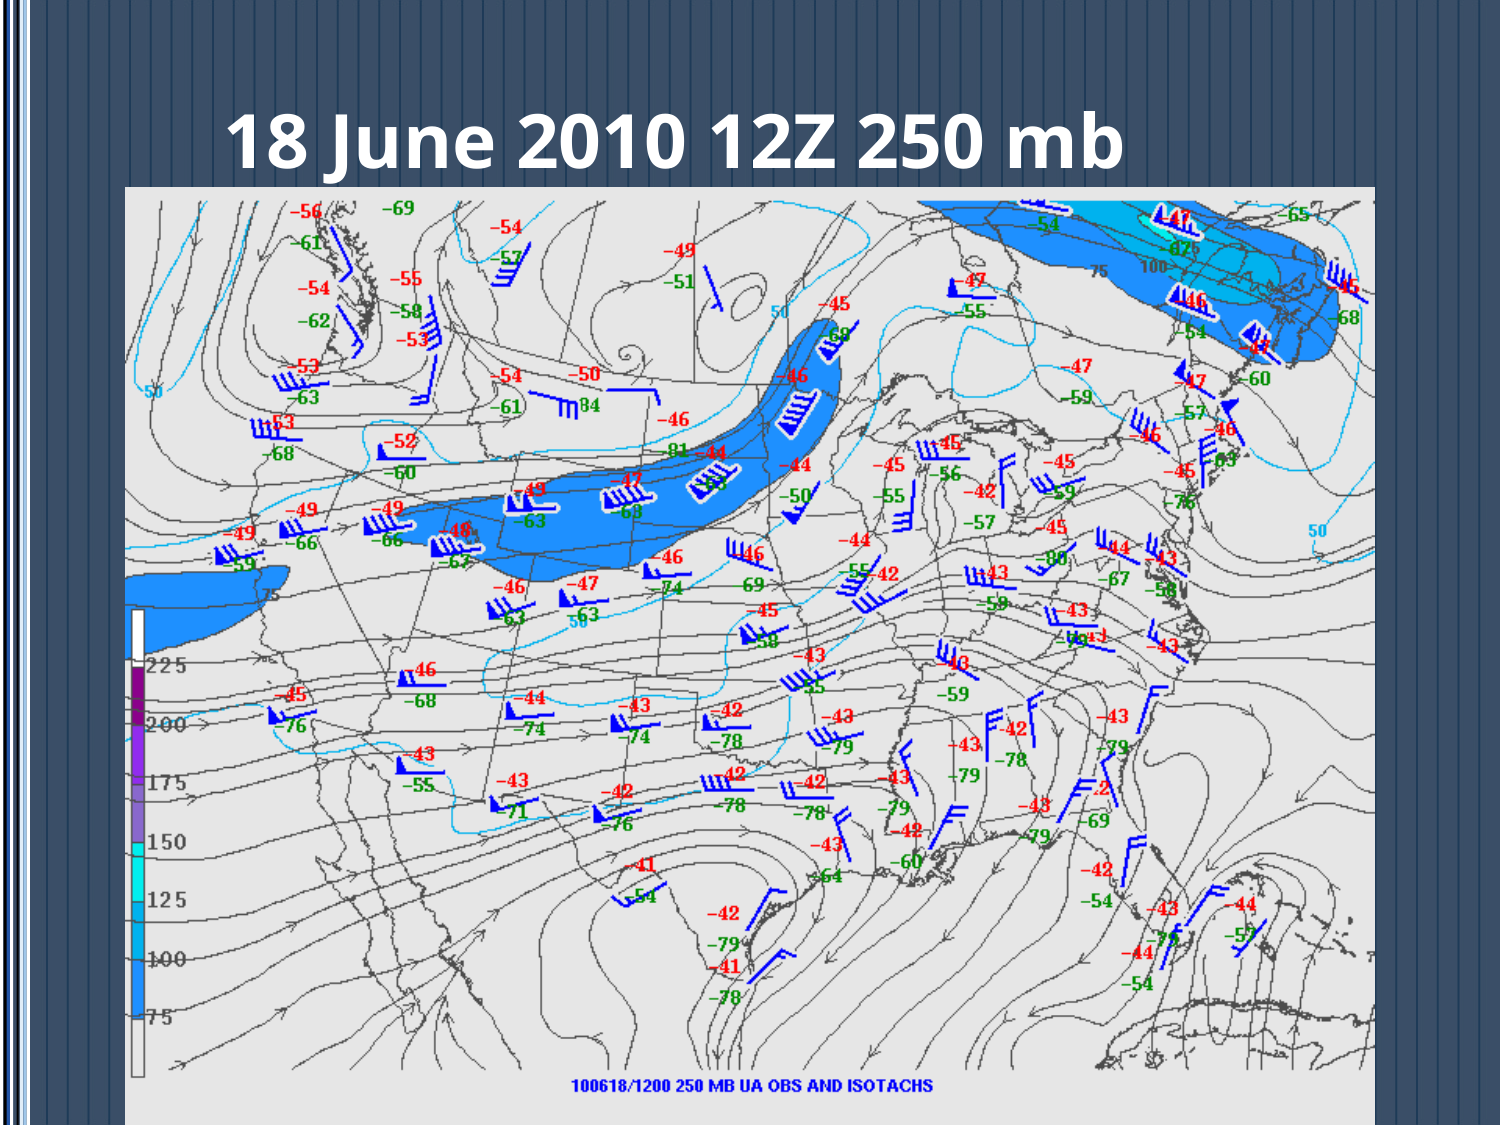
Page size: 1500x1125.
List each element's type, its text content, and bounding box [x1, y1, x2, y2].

title 18 June 2010 12Z 250 mb [193, 45, 1424, 233]
picture [124, 187, 1376, 1125]
